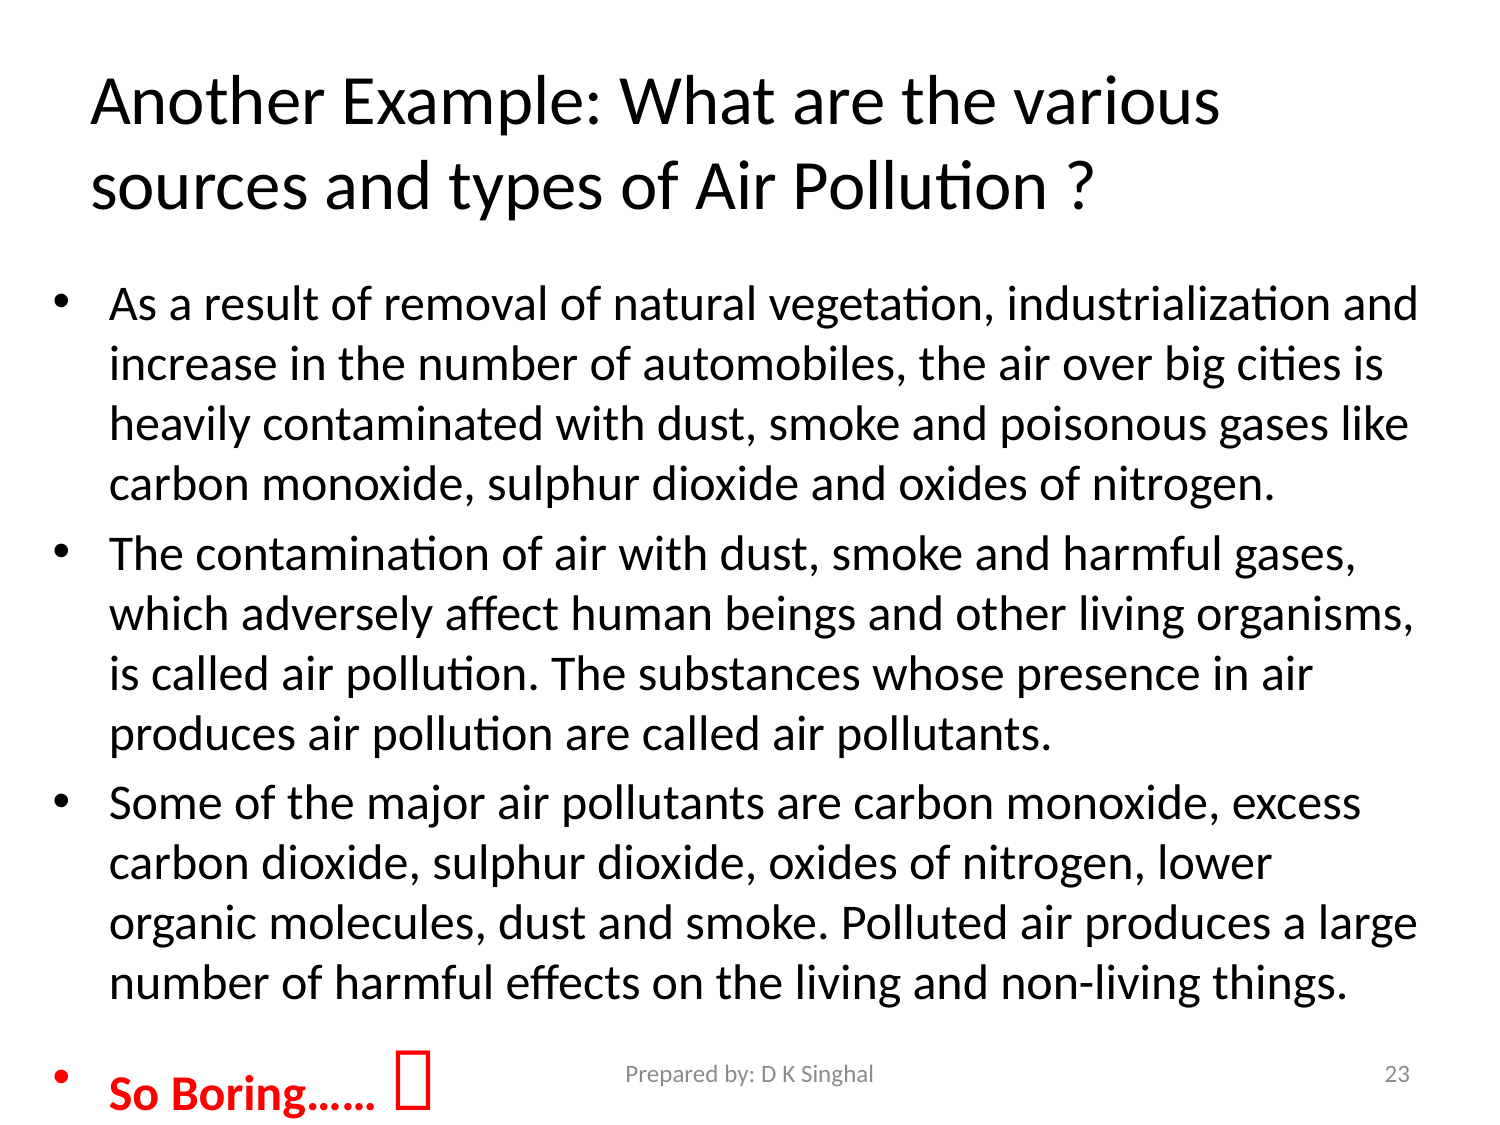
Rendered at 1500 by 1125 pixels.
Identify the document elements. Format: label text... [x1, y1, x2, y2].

list As a result of removal of natural vegetation, industrialization and increase in the number of automobiles, the air over big cities is heavily contaminated with dust, smoke and poisonous gases like carbon monoxide, sulphur dioxide and oxides of nitrogen. The contamination of air with dust, smoke and harmful gases, which adversely affect human beings and other living organisms, is called air pollution. The substances whose presence in air produces air pollution are called air pollutants. Some of the major air pollutants are carbon monoxide, excess carbon dioxide, sulphur dioxide, oxides of nitrogen, lower organic molecules, dust and smoke. Polluted air produces a large number of harmful effects on the living and non-living things. So Boring……  [37, 262, 1438, 1005]
footer Prepared by: D K Singhal [512, 1042, 988, 1103]
title Another Example: What are the various sources and types of Air Pollution ? [75, 45, 1425, 233]
slide_number 23 [1074, 1042, 1425, 1103]
